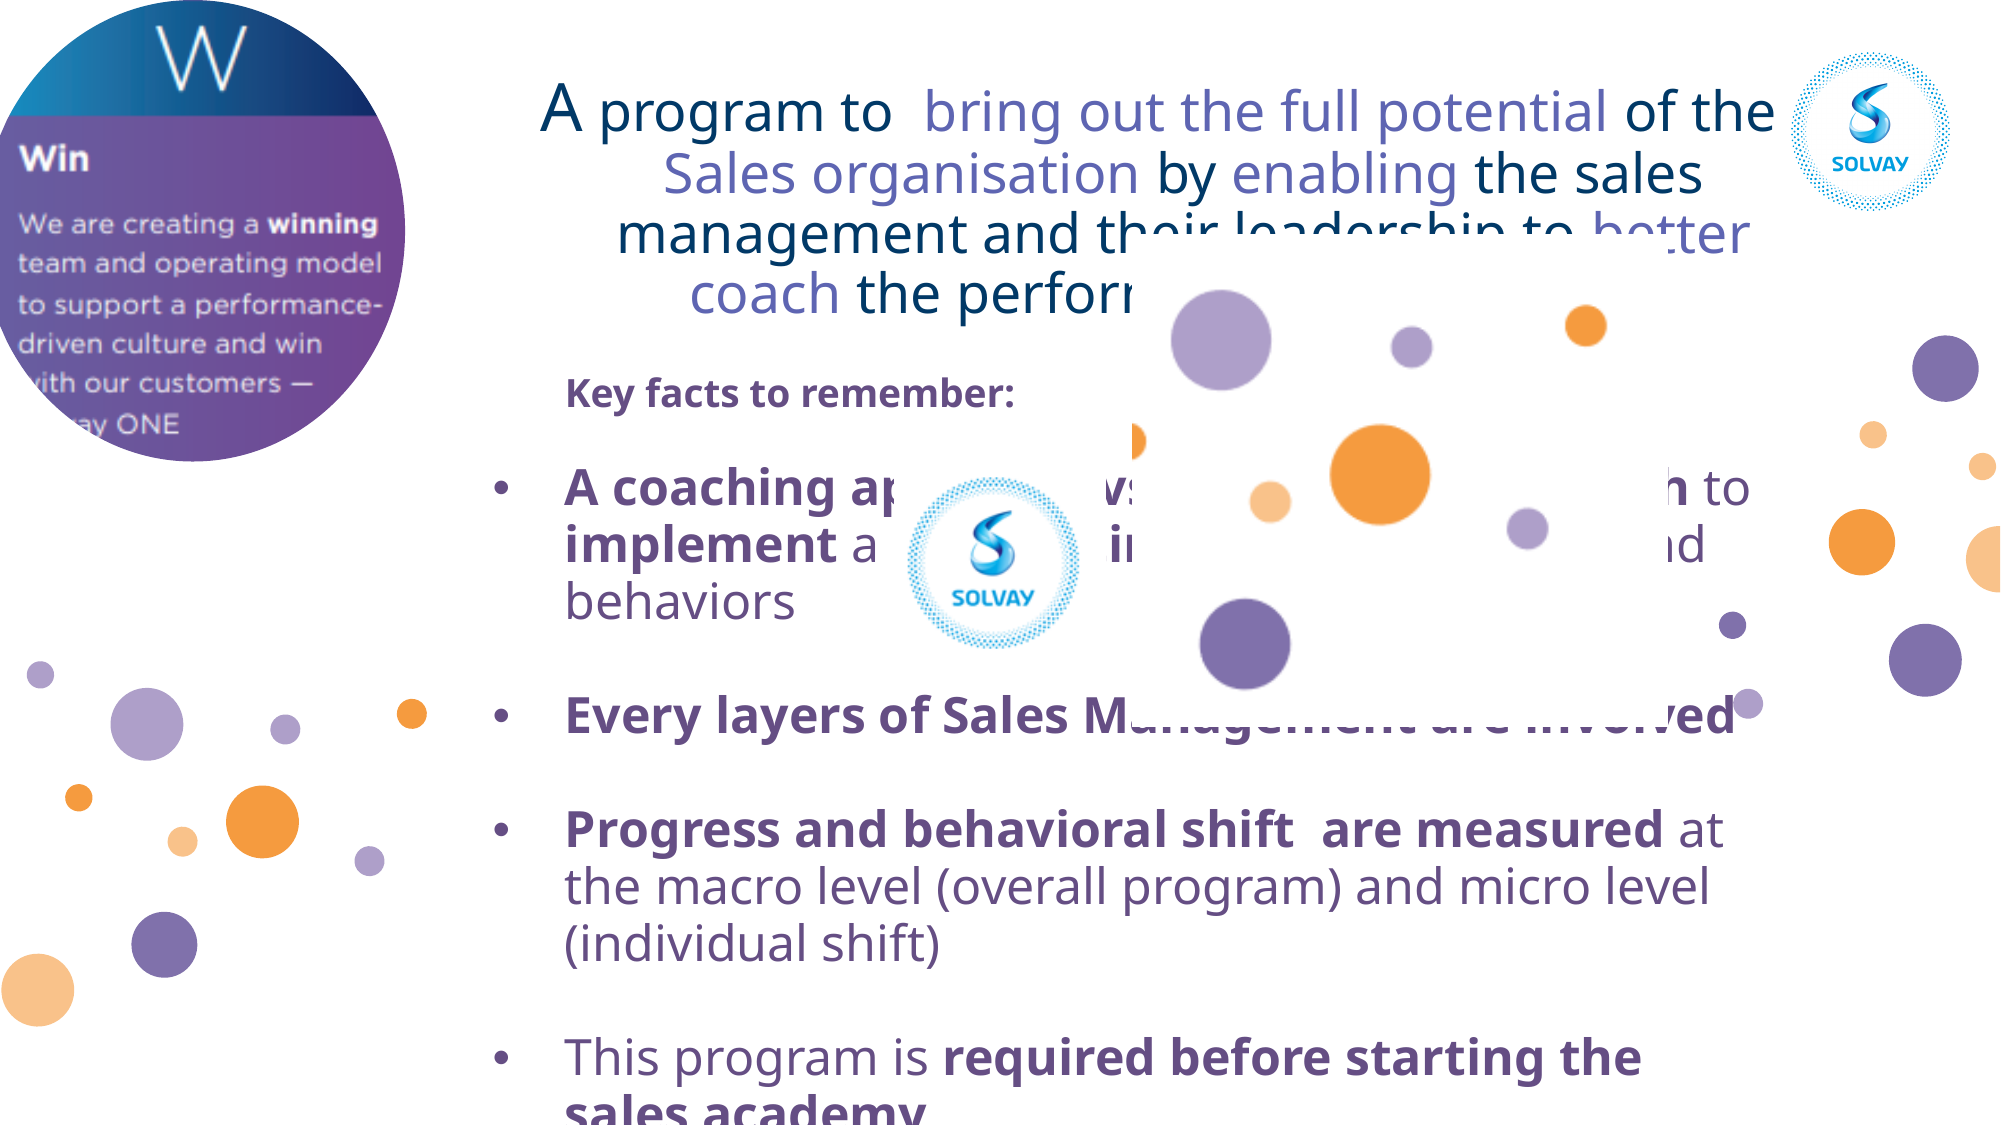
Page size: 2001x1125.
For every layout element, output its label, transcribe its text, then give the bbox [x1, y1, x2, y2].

picture [1131, 234, 1668, 727]
picture [0, 0, 406, 462]
subtitle A program to bring out the full potential of the Sales organisation by enabling the sales management and their leadership to better coach the performance of their team. [444, 63, 1823, 253]
picture [1791, 52, 1950, 211]
picture [894, 443, 1106, 682]
text_box Key facts to remember: A coaching approach vs. a teaching approach to implement a long lasting shift of mindsets and behaviors Every layers of Sales Management are involved Progress and behavioral shift are measured at the macro level (overall program) and micro level (individual shift) This program is required before starting the sales academy [444, 351, 1788, 872]
